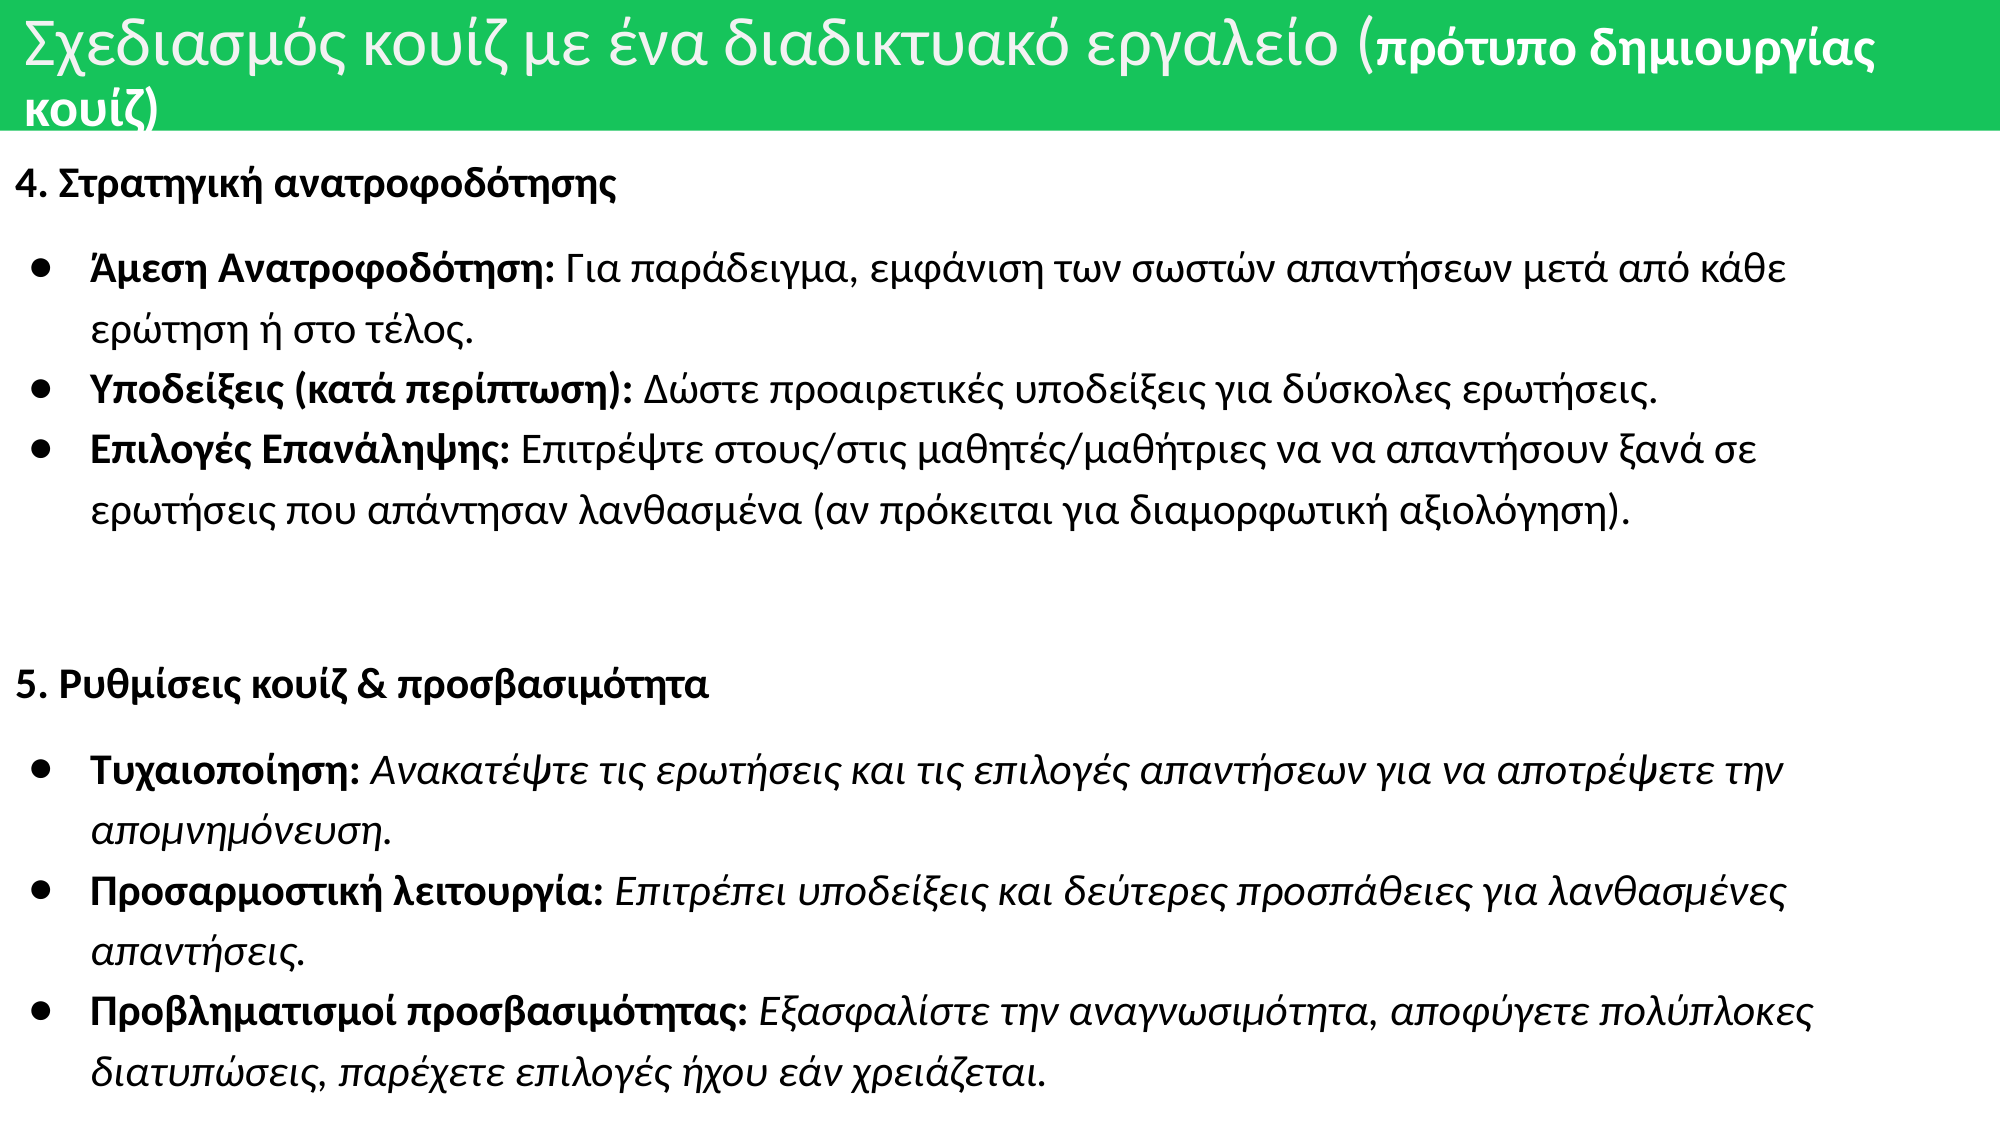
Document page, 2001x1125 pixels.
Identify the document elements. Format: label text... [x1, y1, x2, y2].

text_box 4. Στρατηγική ανατροφοδότησης Άμεση Ανατροφοδότηση: Για παράδειγμα, εμφάνιση των σωστών απαντήσεων μετά από κάθε ερώτηση ή στο τέλος. Υποδείξεις (κατά περίπτωση): Δώστε προαιρετικές υποδείξεις για δύσκολες ερωτήσεις. Επιλογές Επανάληψης: Επιτρέψτε στους/στις μαθητές/μαθήτριες να να απαντήσουν ξανά σε ερωτήσεις που απάντησαν λανθασμένα (αν πρόκειται για διαμορφωτική αξιολόγηση). 5. Ρυθμίσεις κουίζ & προσβασιμότητα Τυχαιοποίηση: Ανακατέψτε τις ερωτήσεις και τις επιλογές απαντήσεων για να αποτρέψετε την απομνημόνευση. Προσαρμοστική λειτουργία: Επιτρέπει υποδείξεις και δεύτερες προσπάθειες για λανθασμένες απαντήσεις. Προβληματισμοί προσβασιμότητας: Εξασφαλίστε την αναγνωσιμότητα, αποφύγετε πολύπλοκες διατυπώσεις, παρέχετε επιλογές ήχου εάν χρειάζεται. [0, 130, 1911, 1125]
title Σχεδιασμός κουίζ με ένα διαδικτυακό εργαλείο (πρότυπο δημιουργίας κουίζ) [16, 13, 1976, 131]
